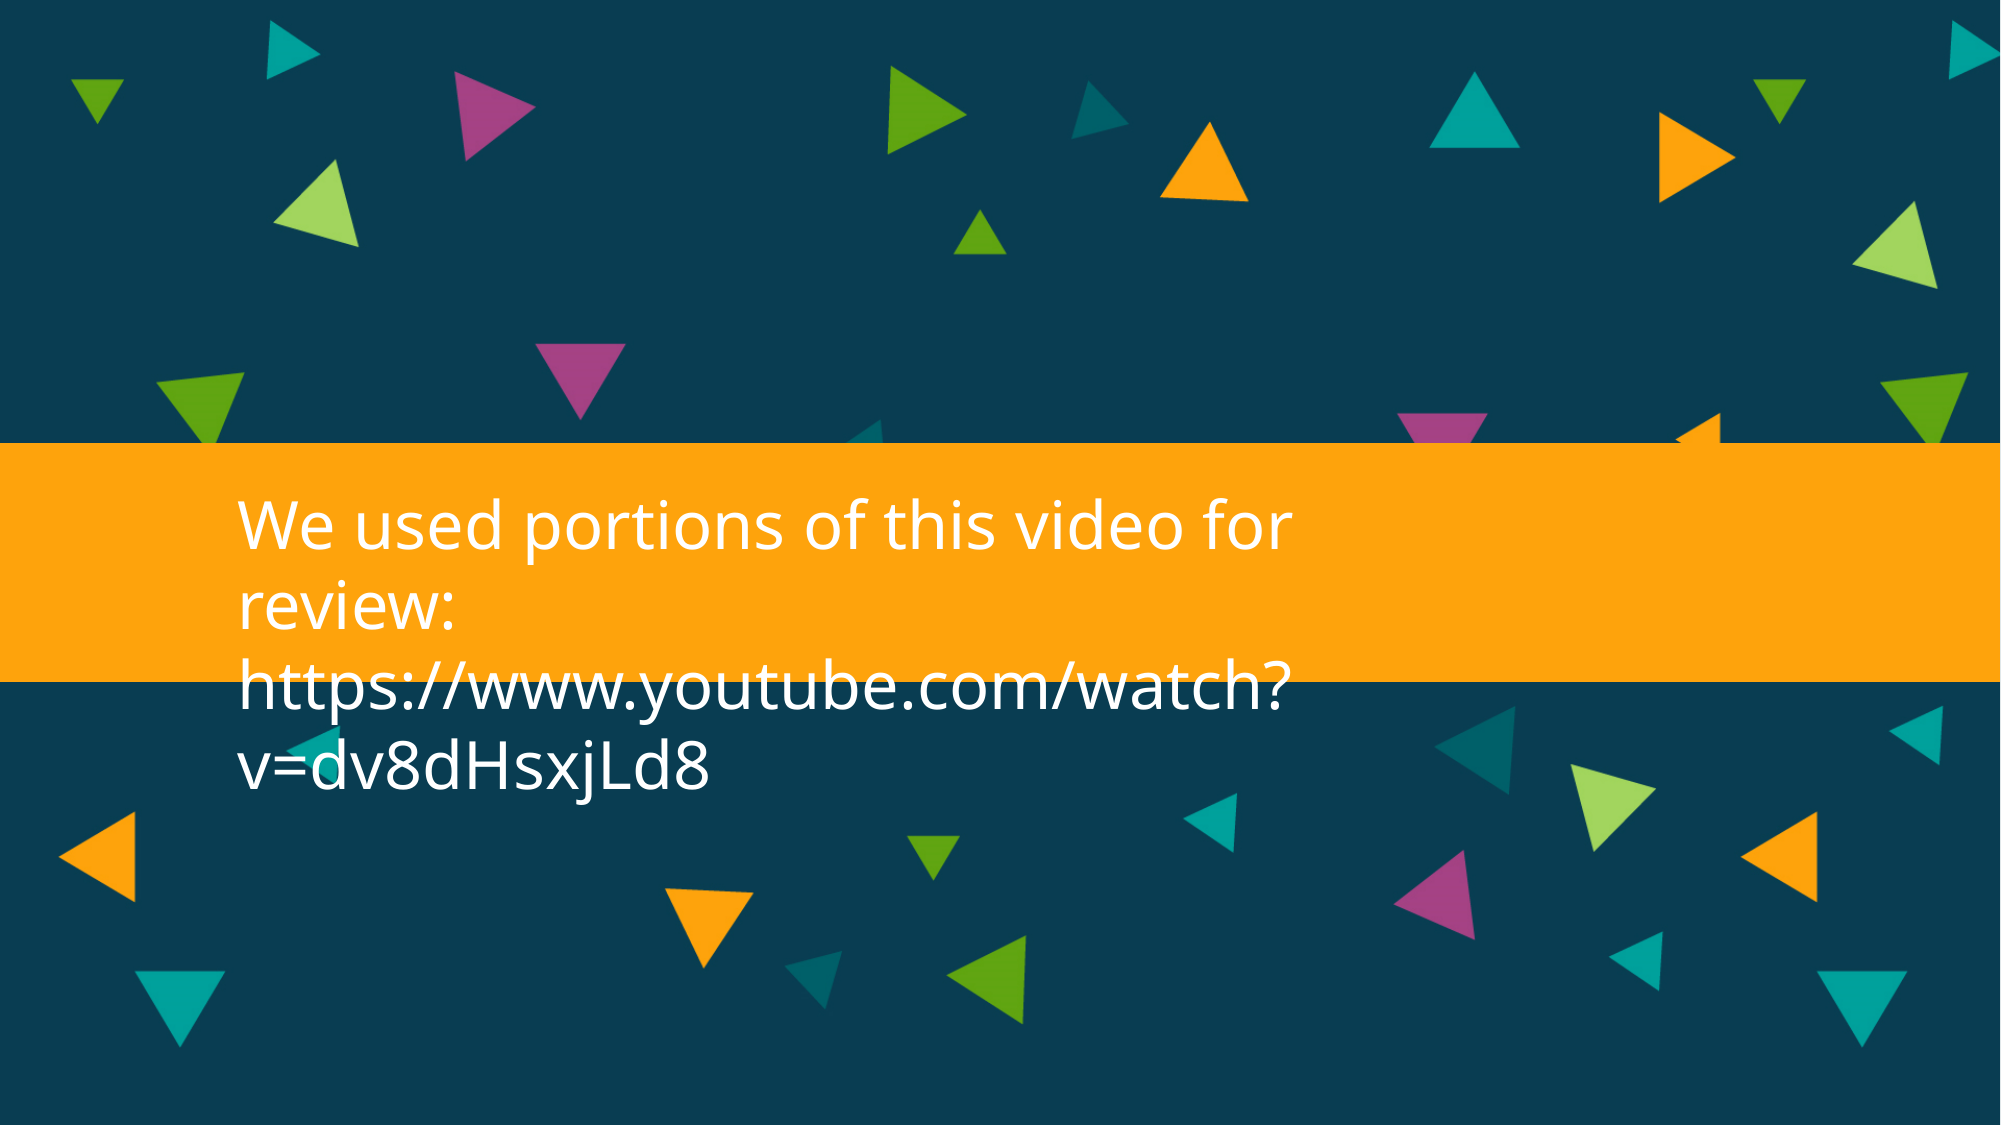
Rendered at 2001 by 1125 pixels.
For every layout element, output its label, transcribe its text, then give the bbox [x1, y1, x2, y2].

text_box [0, 442, 2000, 683]
text_box We used portions of this video for review: https://www.youtube.com/watch?v=dv8dHsxjLd8 [222, 475, 1457, 810]
picture [0, 0, 2001, 1125]
